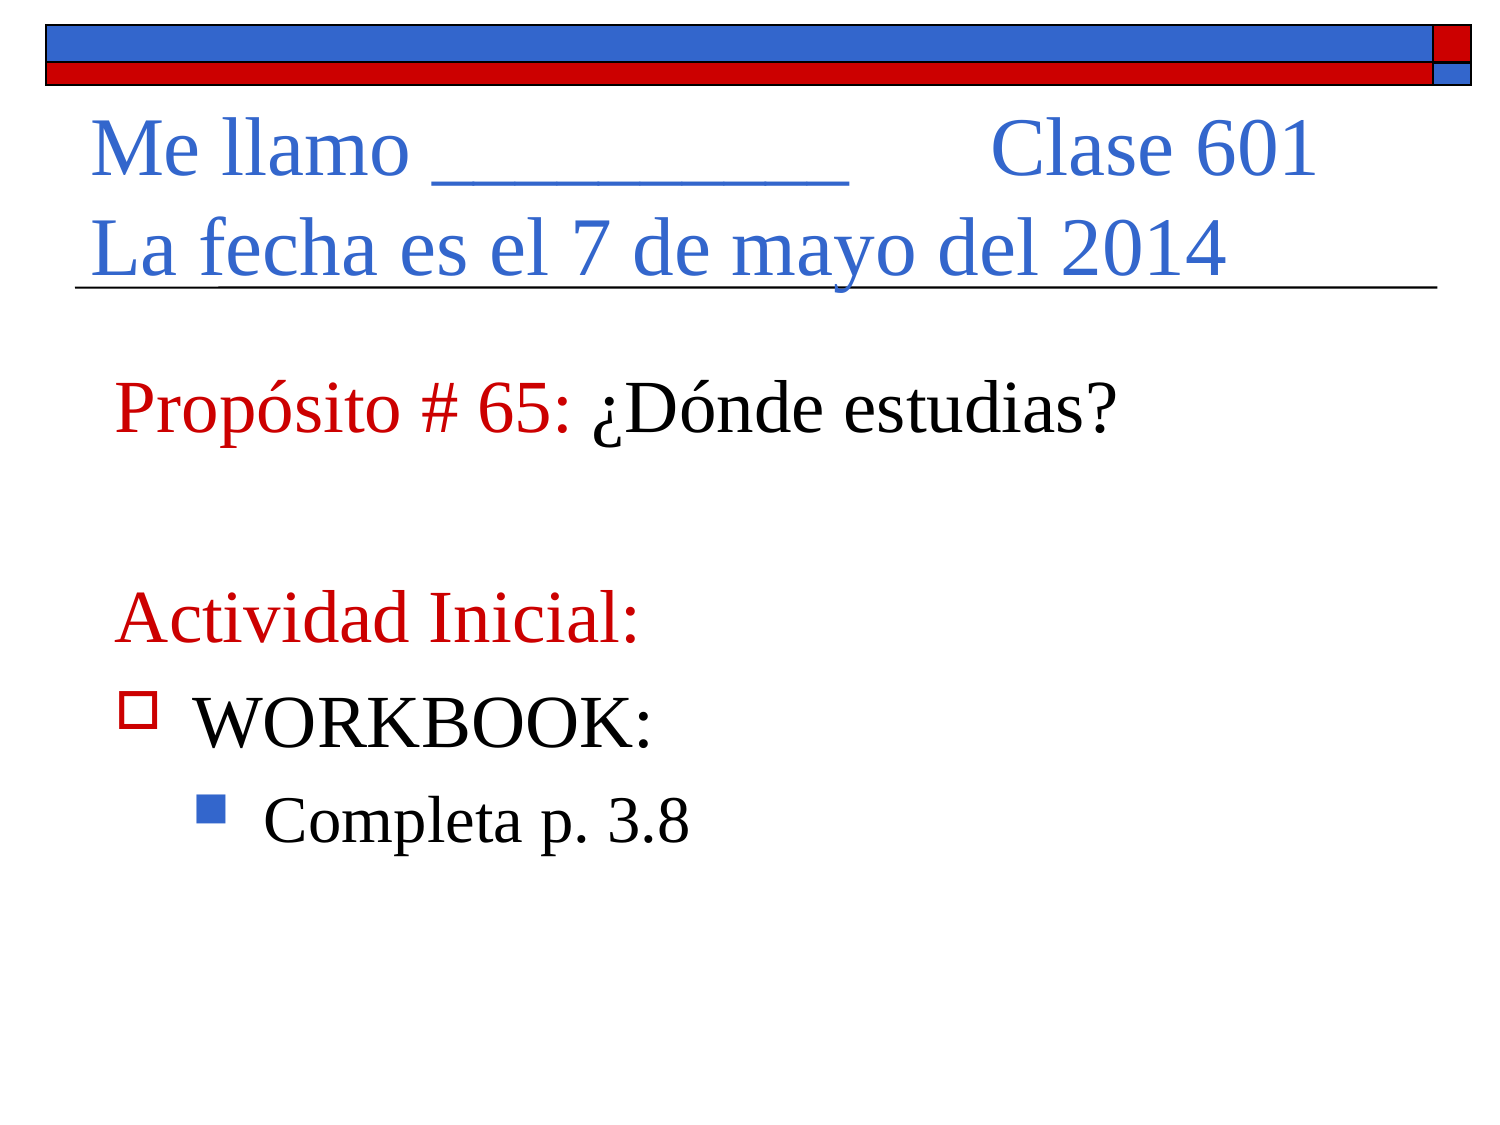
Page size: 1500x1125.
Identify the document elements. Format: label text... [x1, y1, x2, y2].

title Me llamo __________ Clase 601 La fecha es el 7 de mayo del 2014 [75, 112, 1500, 300]
list Propósito # 65: ¿Dónde estudias? Actividad Inicial: WORKBOOK: Completa p. 3.8 [99, 350, 1413, 1113]
